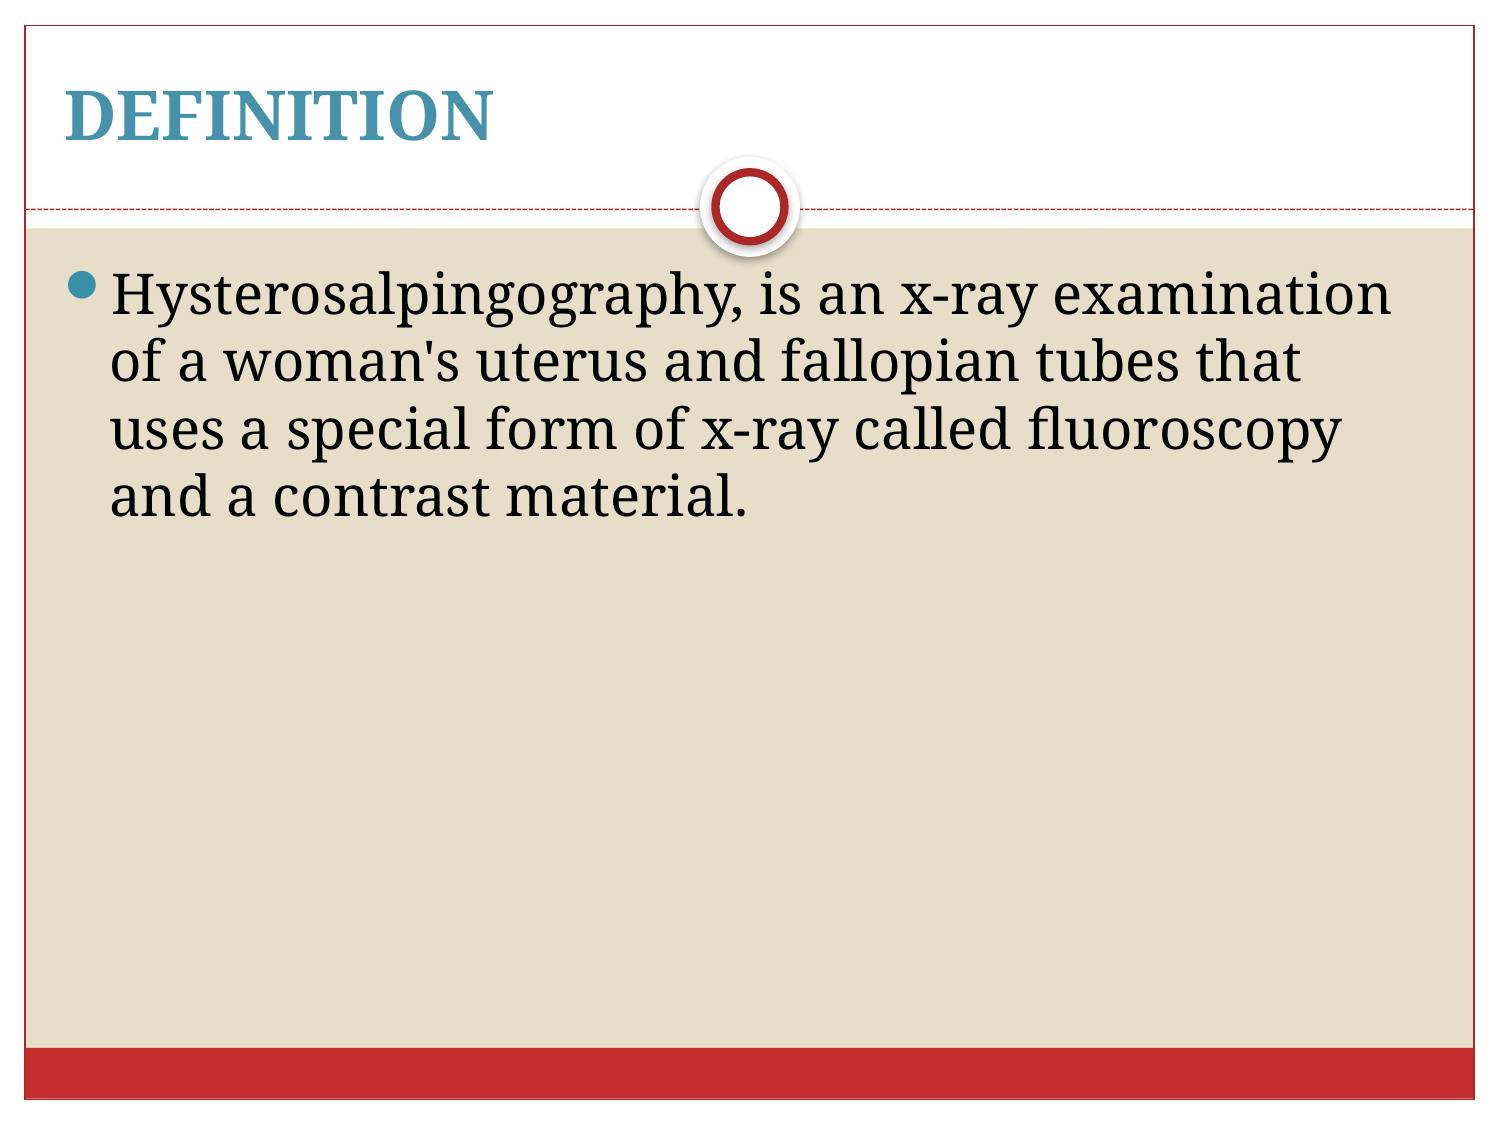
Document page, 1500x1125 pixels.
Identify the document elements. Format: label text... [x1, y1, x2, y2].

list Hysterosalpingography, is an x-ray examination of a woman's uterus and fallopian tubes that uses a special form of x-ray called fluoroscopy and a contrast material. [49, 250, 1445, 1001]
title Definition [49, 37, 1450, 162]
